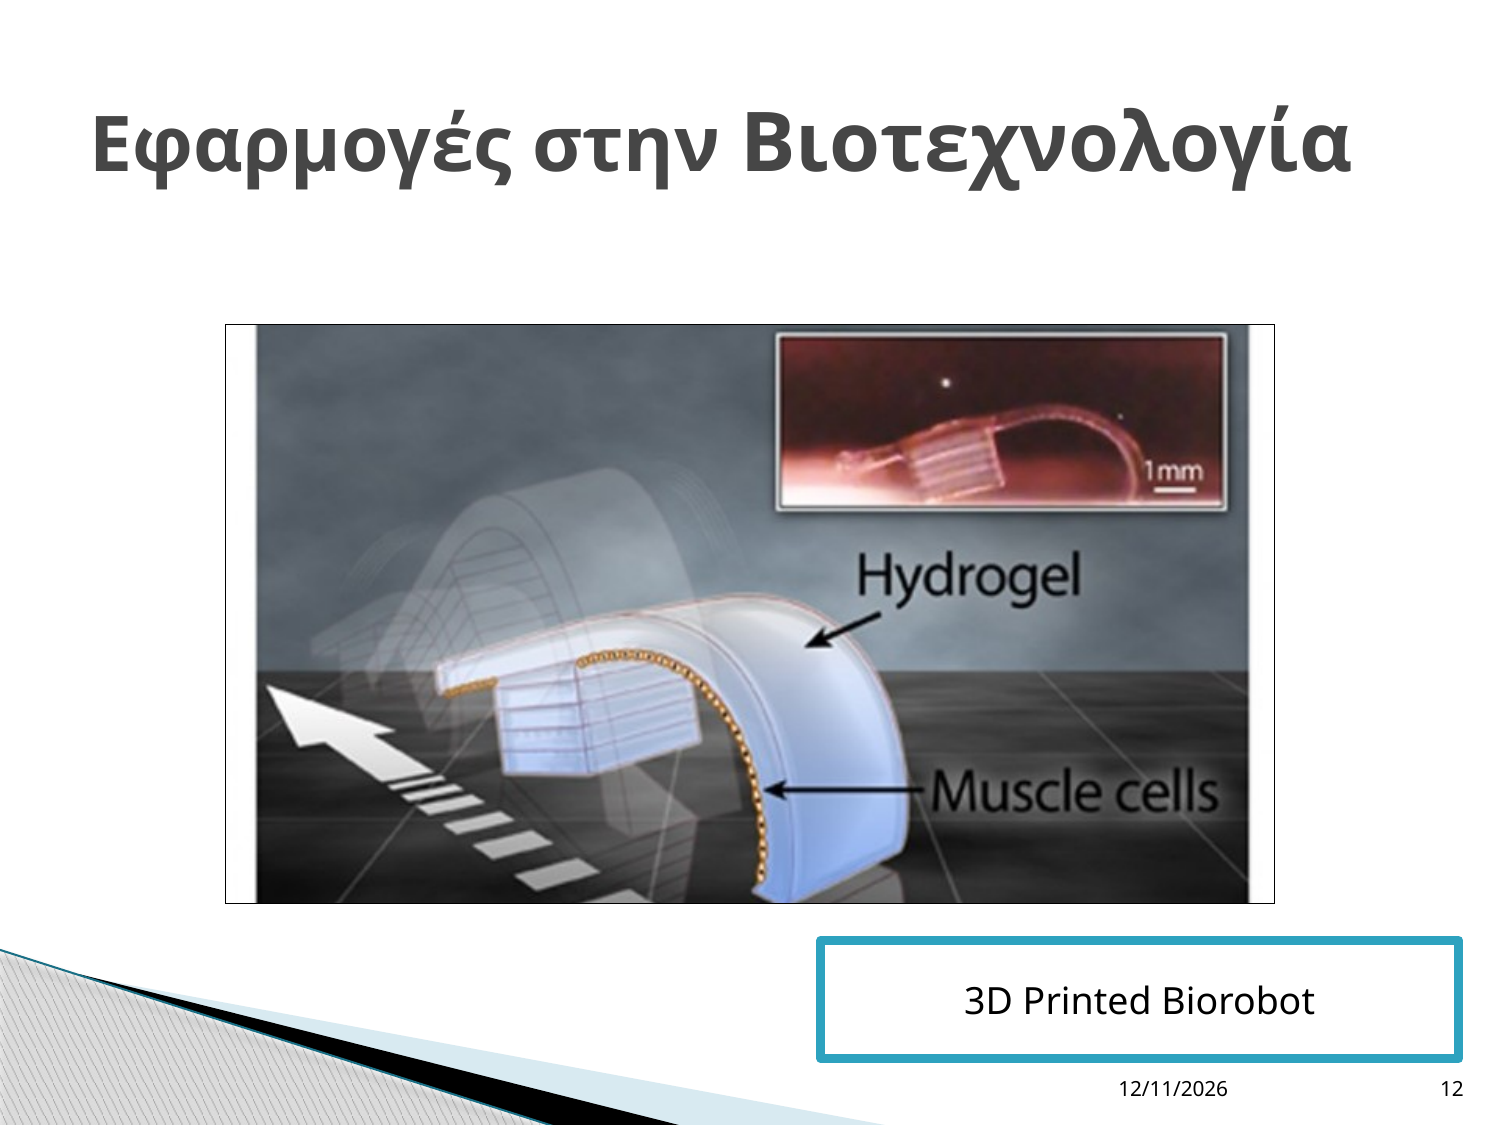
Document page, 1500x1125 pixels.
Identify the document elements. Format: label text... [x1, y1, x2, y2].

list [224, 324, 1276, 905]
title Εφαρμογές στην Βιοτεχνολογία [75, 45, 1425, 233]
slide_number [1103, 1051, 1418, 1112]
slide_number 12 [1418, 1051, 1479, 1112]
text_box 3D Printed Biorobot [816, 936, 1463, 1063]
